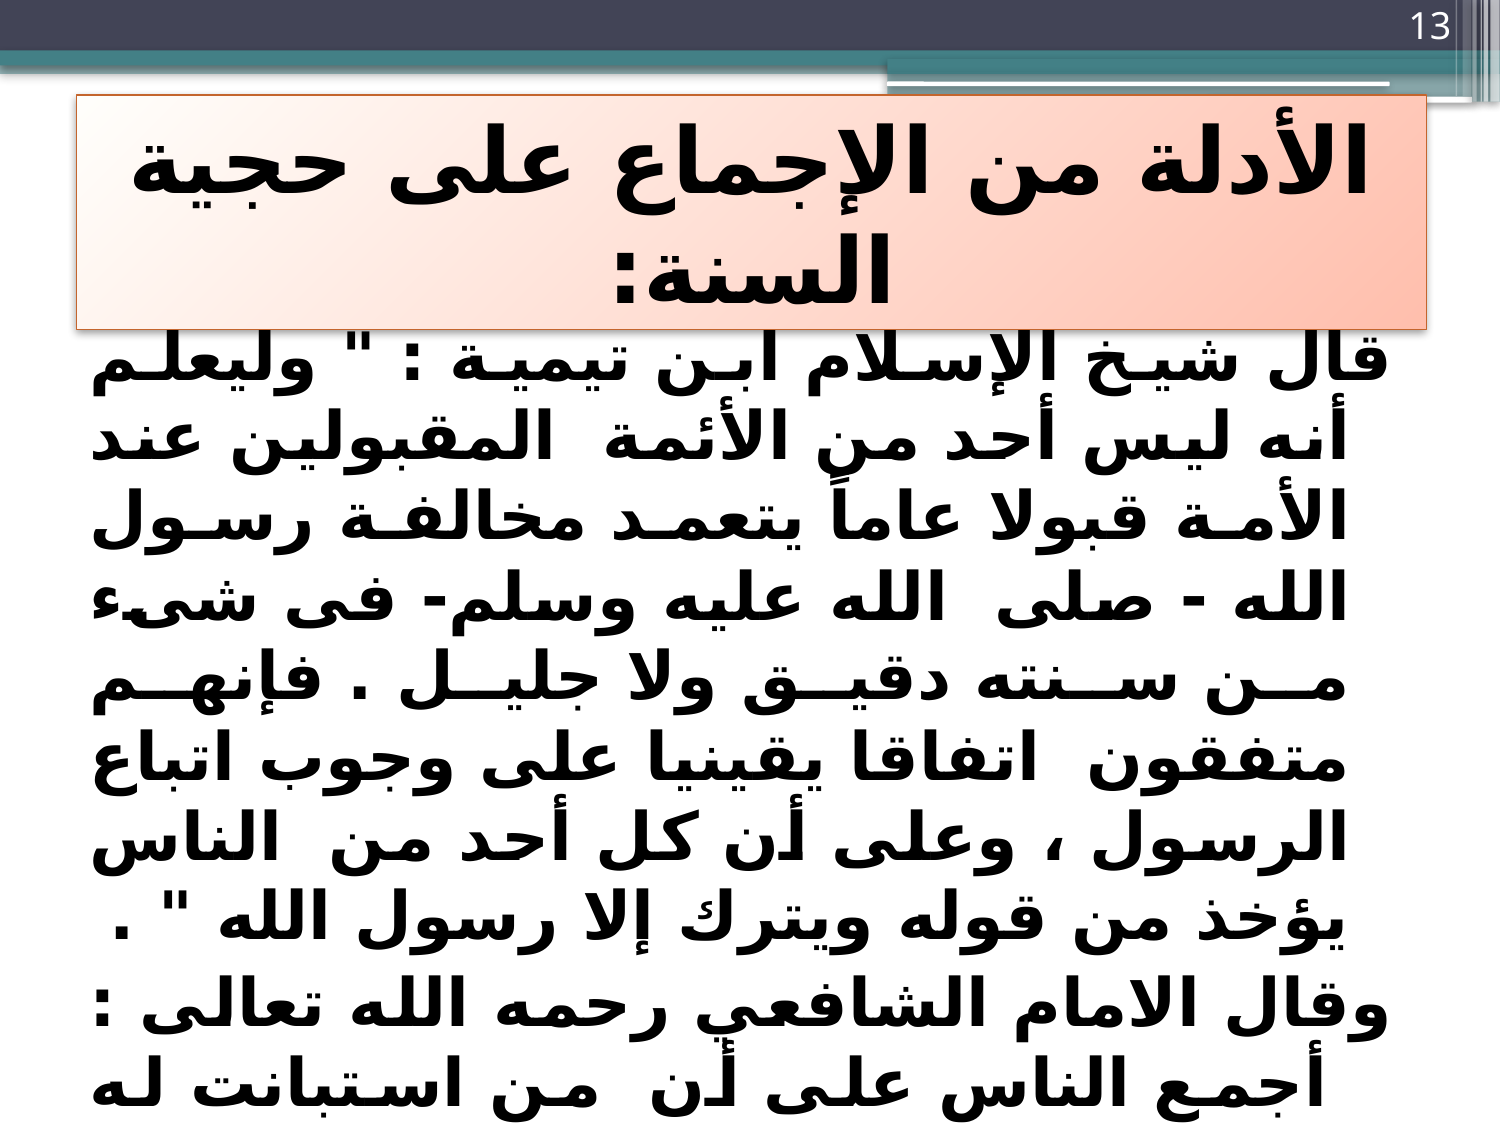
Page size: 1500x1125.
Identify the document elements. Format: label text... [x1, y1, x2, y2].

footer وفاء بنت محمد العيسى [862, 100, 1080, 176]
list قال شيخ الإسلام ابن تيمية : " وليعلم أنه ليس أحد من الأئمة المقبولين عند الأمة قبولا عاماً يتعمد مخالفة رسول الله - صلى الله عليه وسلم- فى شىء من سنته دقيق ولا جليل . فإنهم متفقون اتفاقا يقينيا على وجوب اتباع الرسول ، وعلى أن كل أحد من الناس يؤخذ من قوله ويترك إلا رسول الله " . وقال الامام الشافعي رحمه الله تعالى : أجمع الناس على أن من استبانت له سنة رسول الله - صلى الله عليه وسلم - لم يكن له أن يدعها لقول أحد من الناس " [75, 338, 1425, 1125]
slide_number 13 [1341, 0, 1466, 61]
title الأدلة من الإجماع على حجية السنة: [76, 94, 1427, 330]
